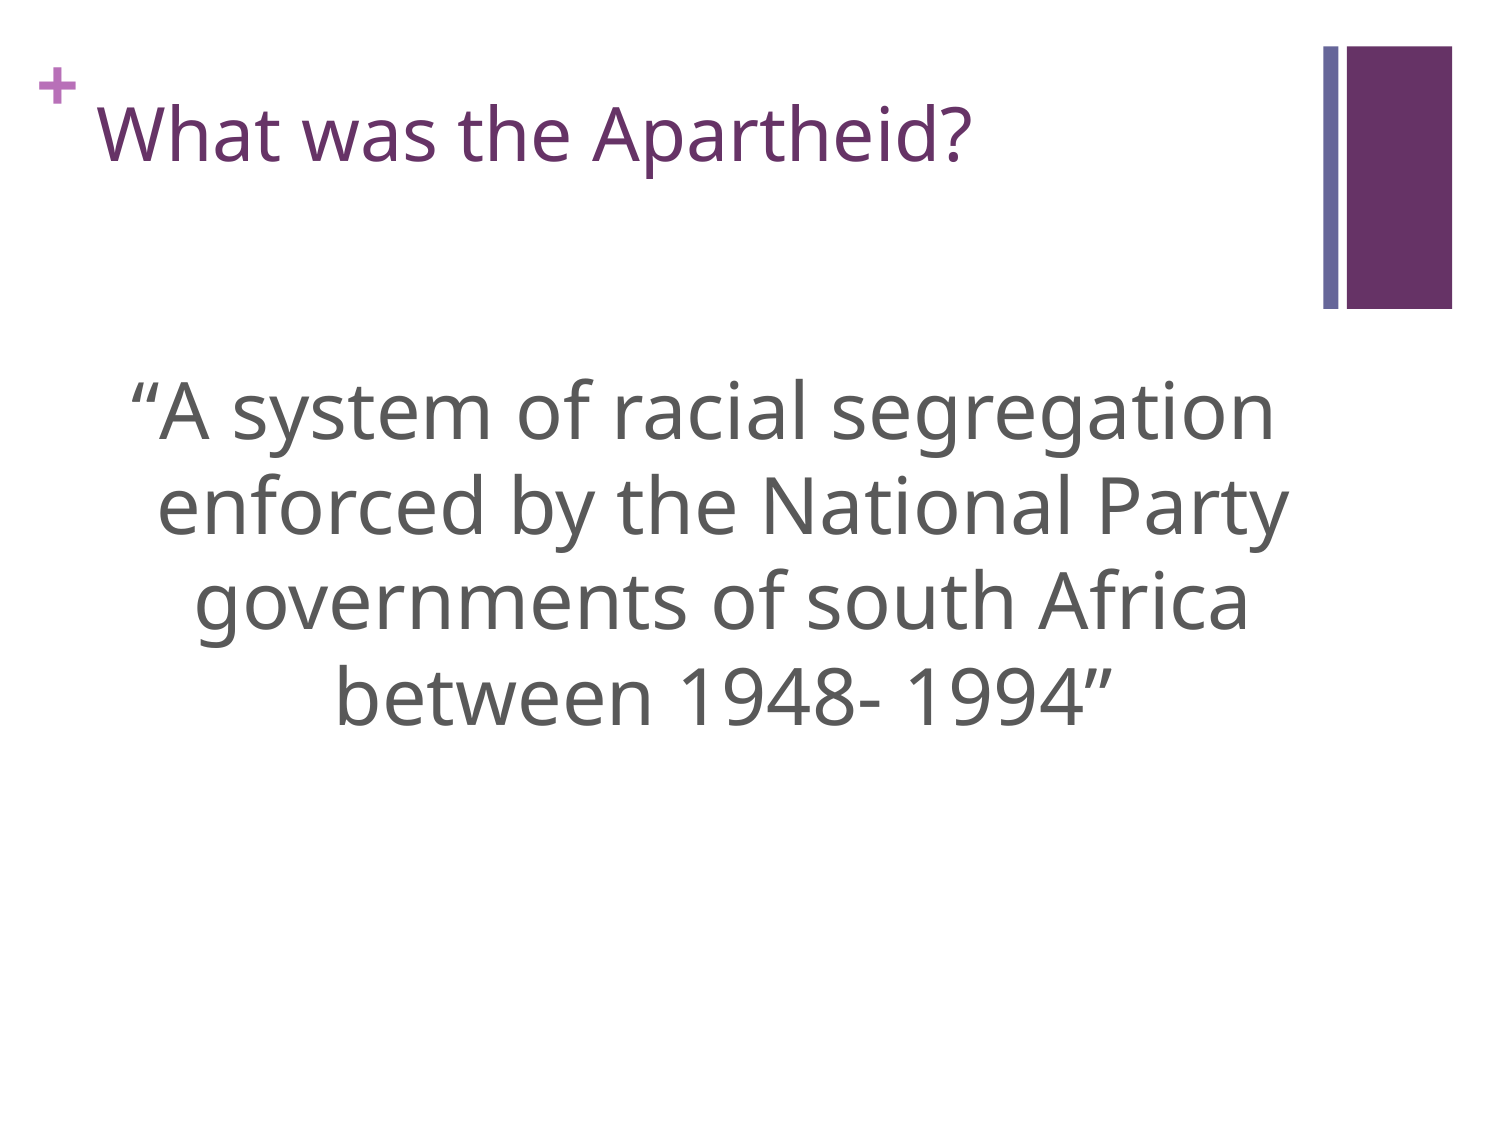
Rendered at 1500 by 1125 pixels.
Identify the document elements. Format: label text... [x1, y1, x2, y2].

list “A system of racial segregation enforced by the National Party governments of south Africa between 1948- 1994” [43, 79, 1366, 932]
